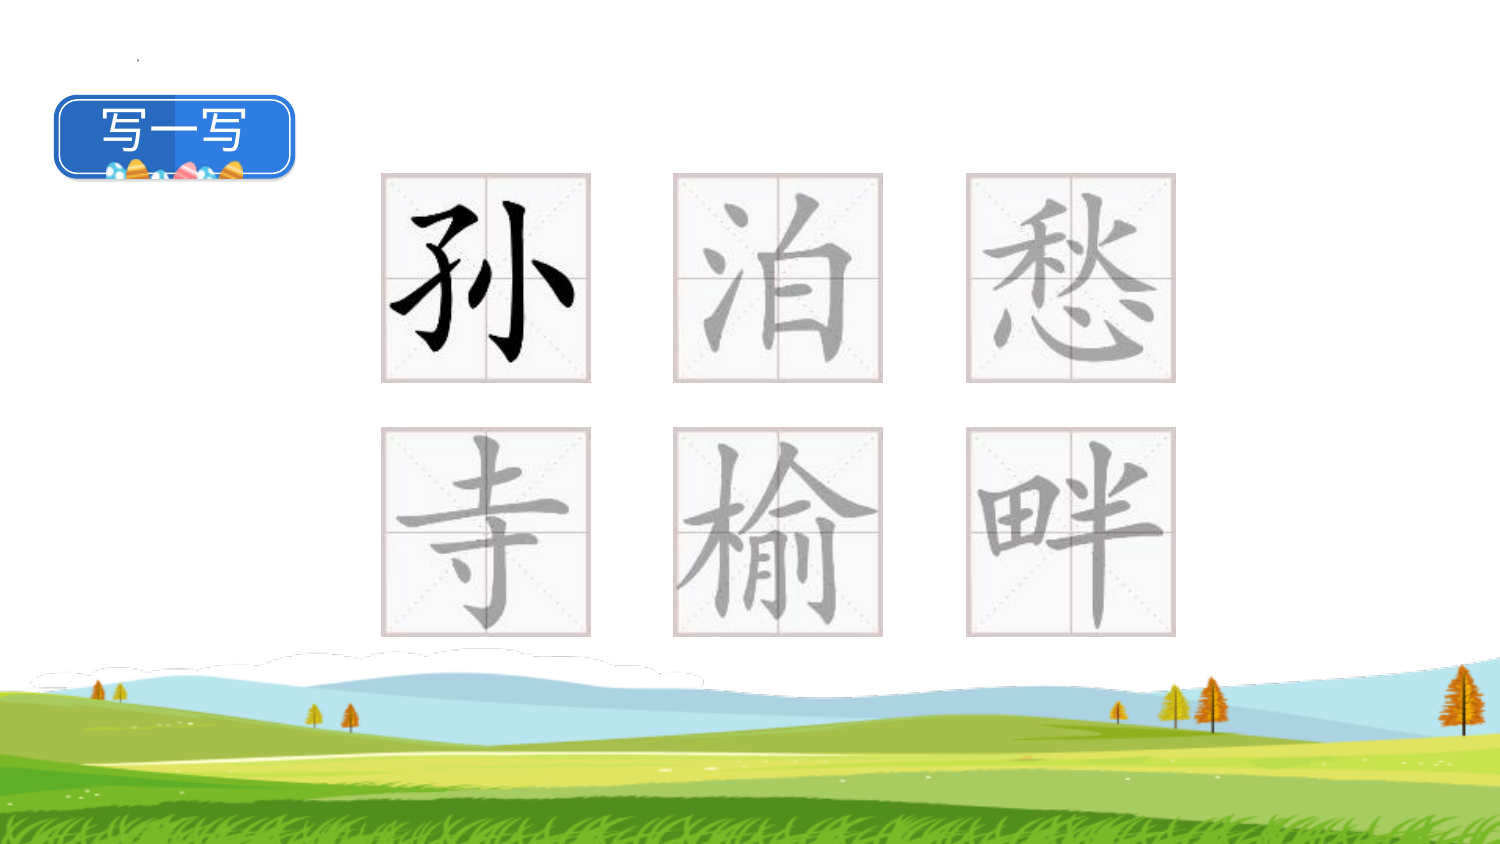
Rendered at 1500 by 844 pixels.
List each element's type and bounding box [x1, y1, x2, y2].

text_box [53, 90, 296, 179]
picture [381, 173, 591, 383]
picture [0, 427, 1500, 844]
picture [673, 173, 883, 383]
picture [966, 173, 1176, 383]
